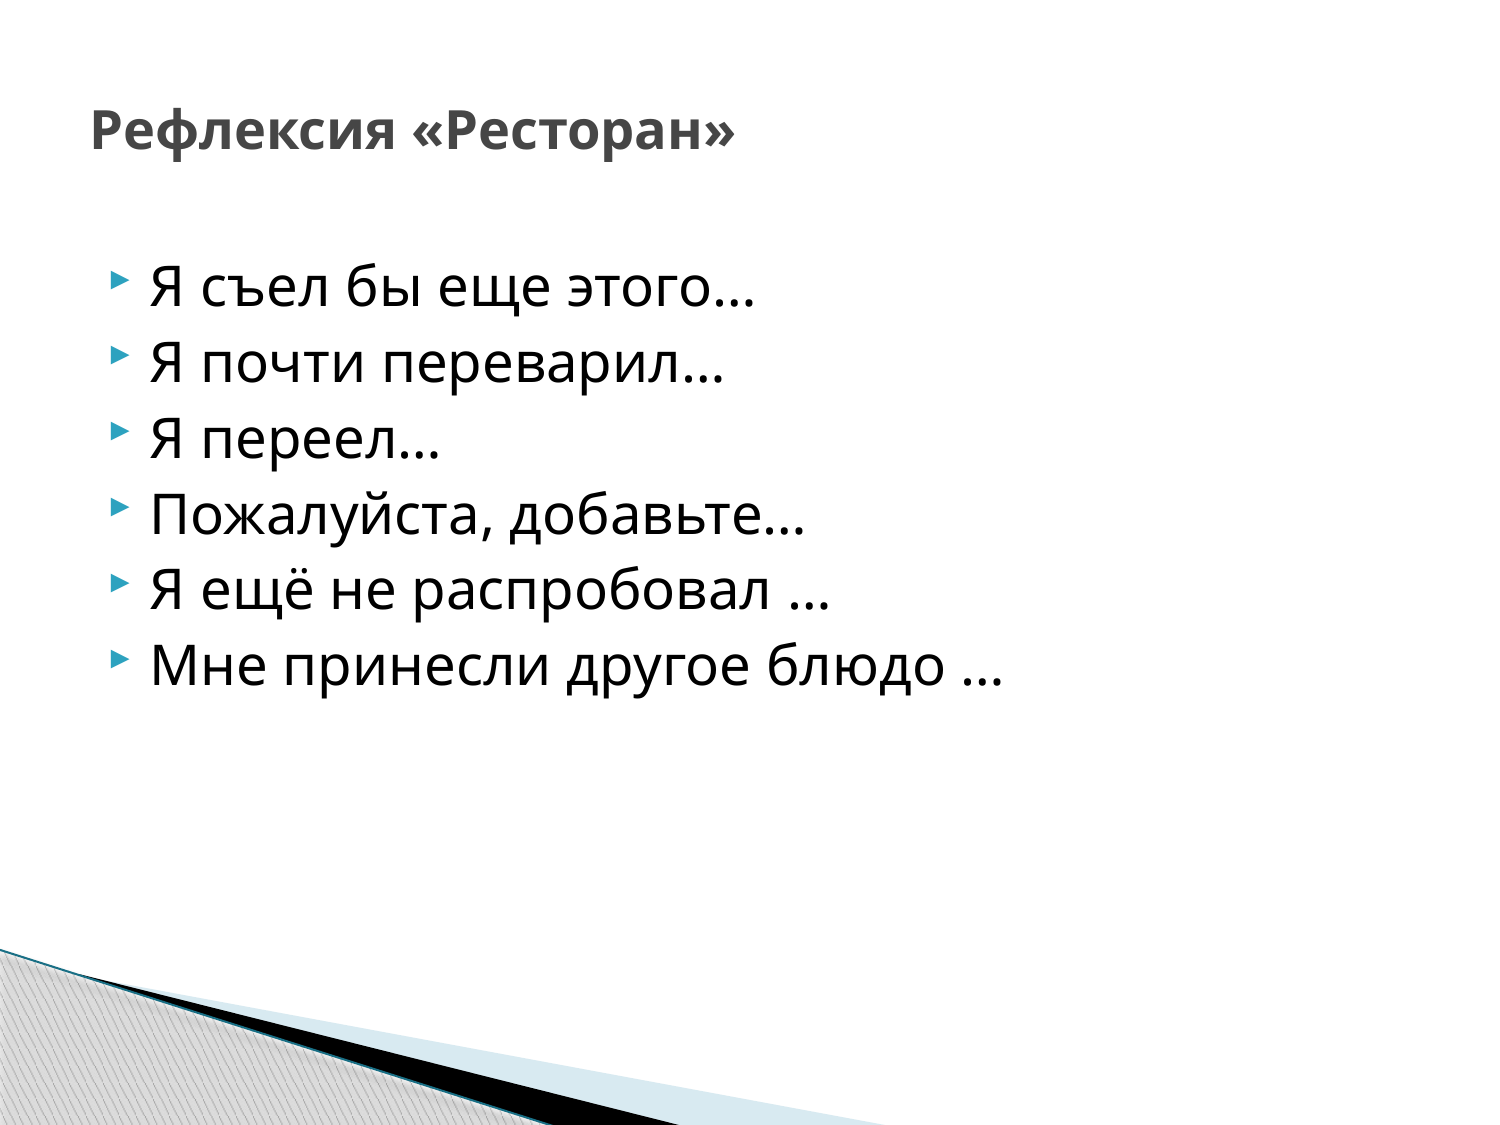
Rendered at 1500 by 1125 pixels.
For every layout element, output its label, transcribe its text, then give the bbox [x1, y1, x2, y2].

title Рефлексия «Ресторан» [75, 87, 1425, 233]
list Я съел бы еще этого… Я почти переварил… Я переел… Пожалуйста, добавьте… Я ещё не распробовал … Мне принесли другое блюдо … [75, 243, 1425, 986]
